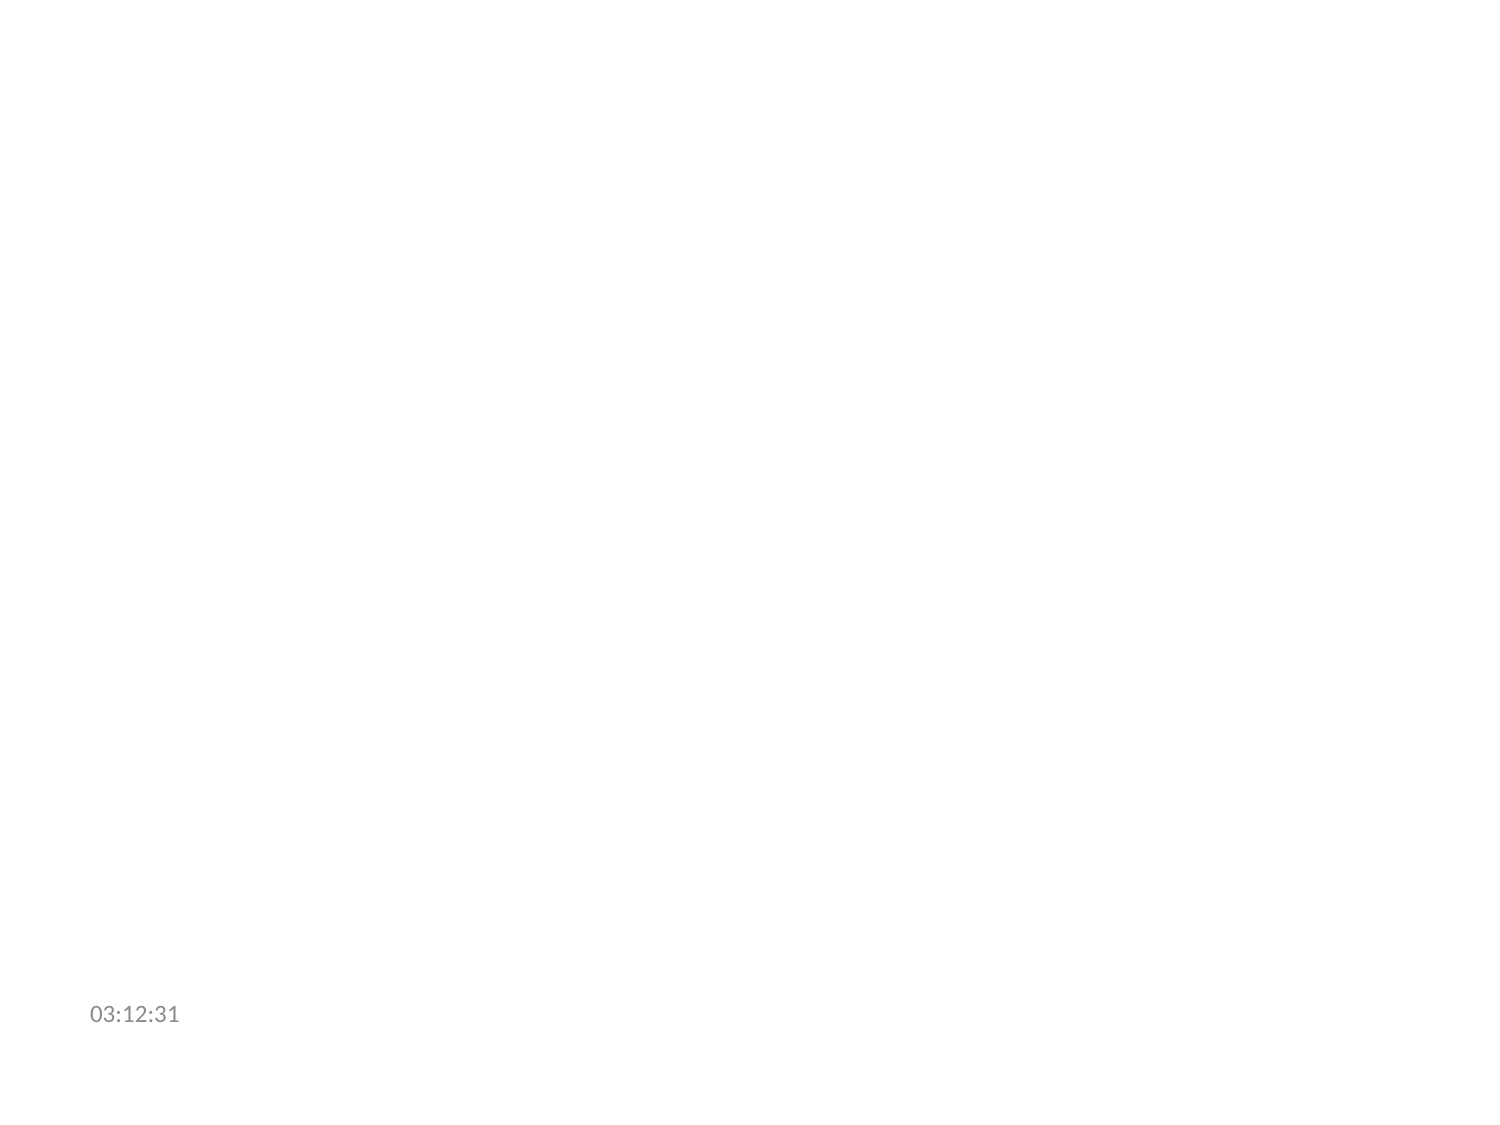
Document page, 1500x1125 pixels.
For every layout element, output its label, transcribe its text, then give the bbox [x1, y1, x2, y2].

text_box 15:35:09 [75, 982, 425, 1043]
